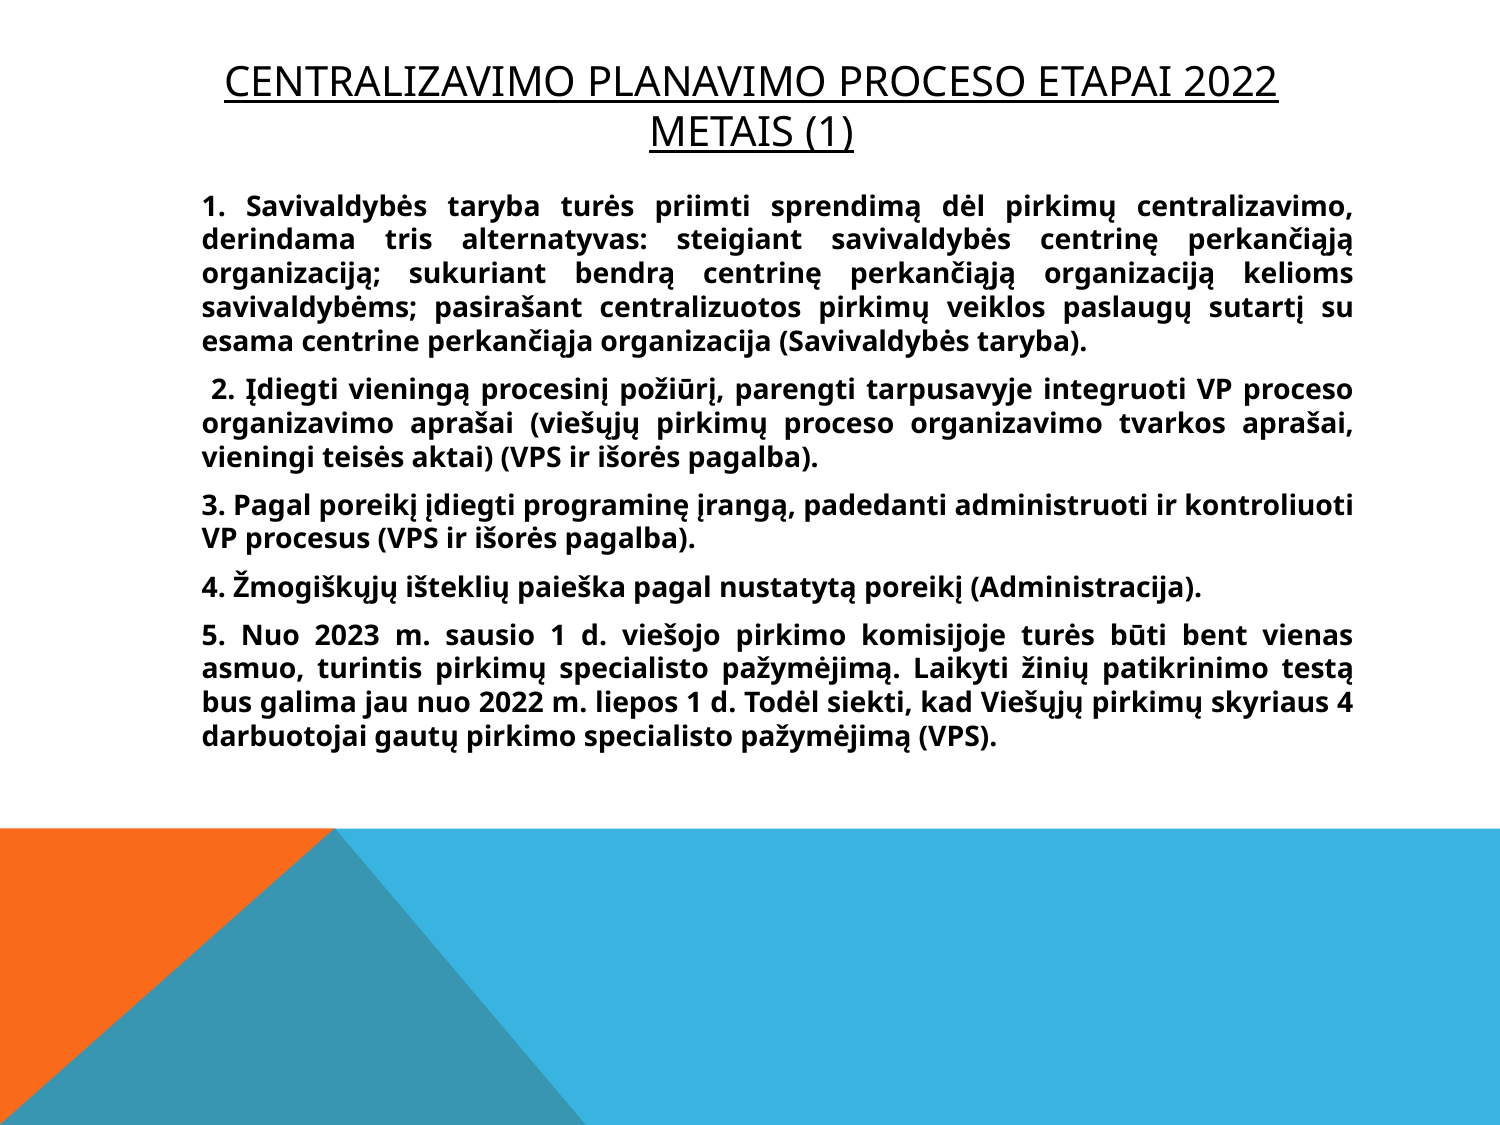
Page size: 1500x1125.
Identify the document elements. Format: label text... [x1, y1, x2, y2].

title Centralizavimo planavimo proceso etapai 2022 metais (1) [135, 60, 1369, 150]
list 1. Savivaldybės taryba turės priimti sprendimą dėl pirkimų centralizavimo, derindama tris alternatyvas: steigiant savivaldybės centrinę perkančiąją organizaciją; sukuriant bendrą centrinę perkančiąją organizaciją kelioms savivaldybėms; pasirašant centralizuotos pirkimų veiklos paslaugų sutartį su esama centrine perkančiąja organizacija (Savivaldybės taryba). 2. Įdiegti vieningą procesinį požiūrį, parengti tarpusavyje integruoti VP proceso organizavimo aprašai (viešųjų pirkimų proceso organizavimo tvarkos aprašai, vieningi teisės aktai) (VPS ir išorės pagalba). 3. Pagal poreikį įdiegti programinę įrangą, padedanti administruoti ir kontroliuoti VP procesus (VPS ir išorės pagalba). 4. Žmogiškųjų išteklių paieška pagal nustatytą poreikį (Administracija). 5. Nuo 2023 m. sausio 1 d. viešojo pirkimo komisijoje turės būti bent vienas asmuo, turintis pirkimų specialisto pažymėjimą. Laikyti žinių patikrinimo testą bus galima jau nuo 2022 m. liepos 1 d. Todėl siekti, kad Viešųjų pirkimų skyriaus 4 darbuotojai gautų pirkimo specialisto pažymėjimą (VPS). [135, 180, 1369, 768]
